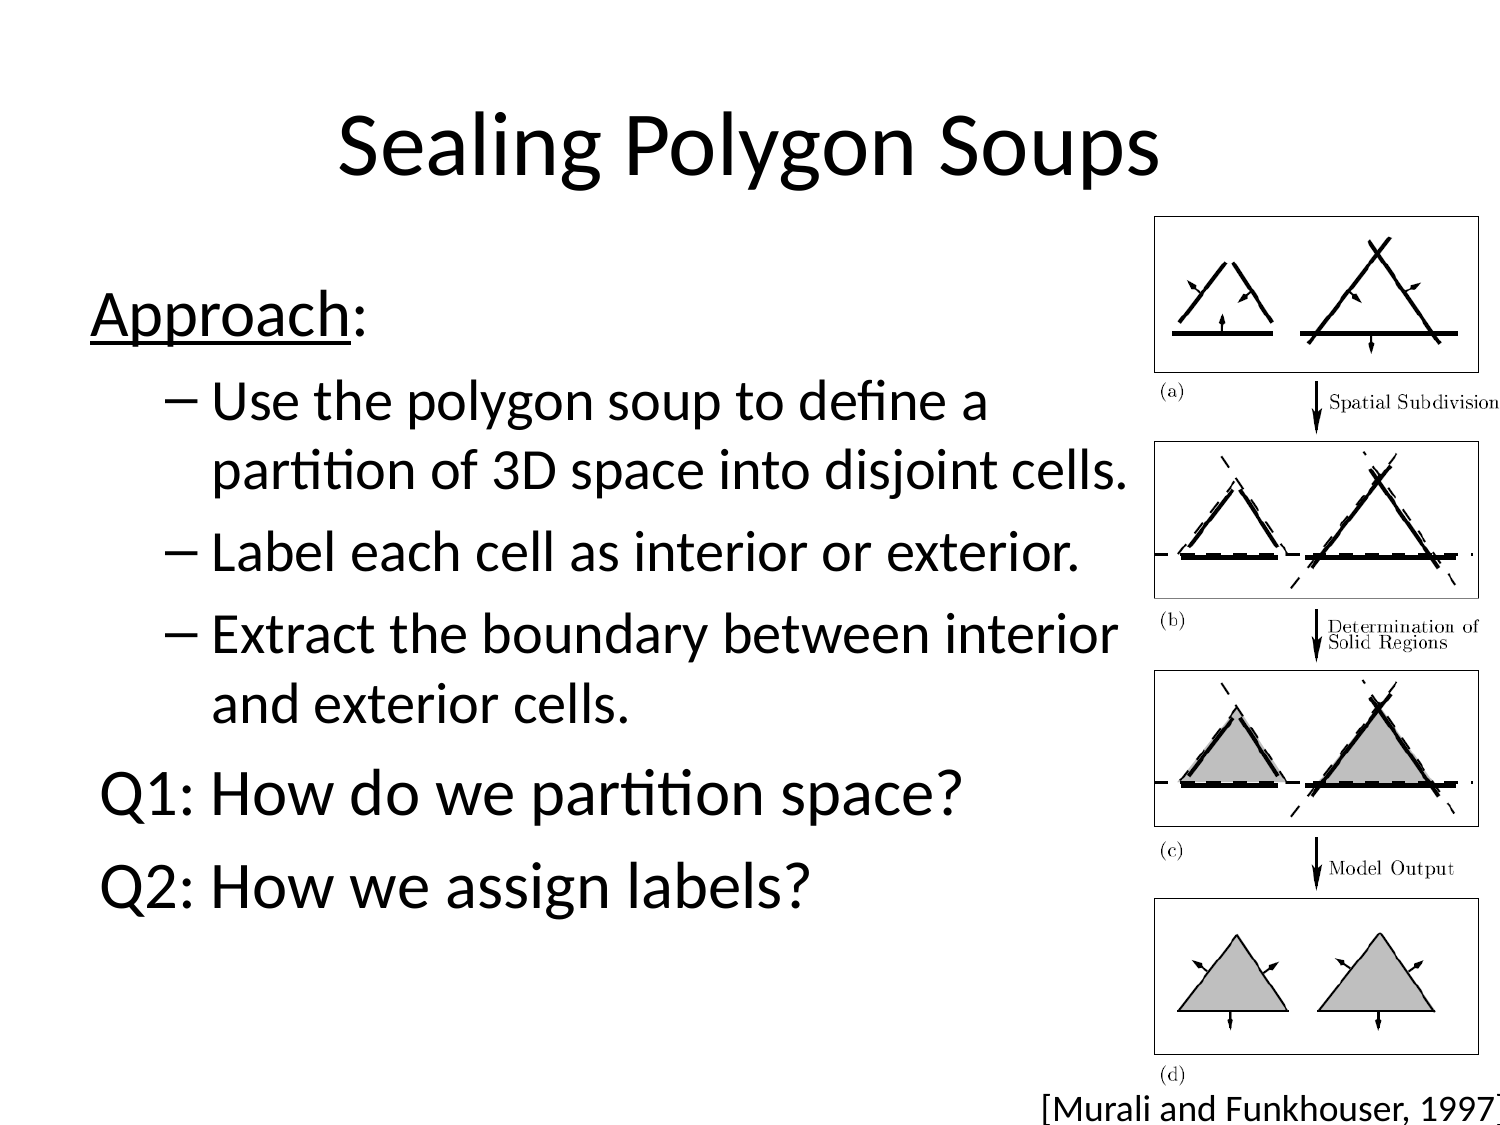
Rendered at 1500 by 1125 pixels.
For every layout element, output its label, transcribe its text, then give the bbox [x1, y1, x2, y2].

list Approach: Use the polygon soup to define a partition of 3D space into disjoint cells. Label each cell as interior or exterior. Extract the boundary between interior and exterior cells. Q1: How do we partition space? Q2: How we assign labels? [75, 262, 1144, 1005]
title Sealing Polygon Soups [75, 45, 1425, 233]
text_box [Murali and Funkhouser, 1997] [1025, 1076, 1500, 1125]
picture [1149, 212, 1500, 1088]
